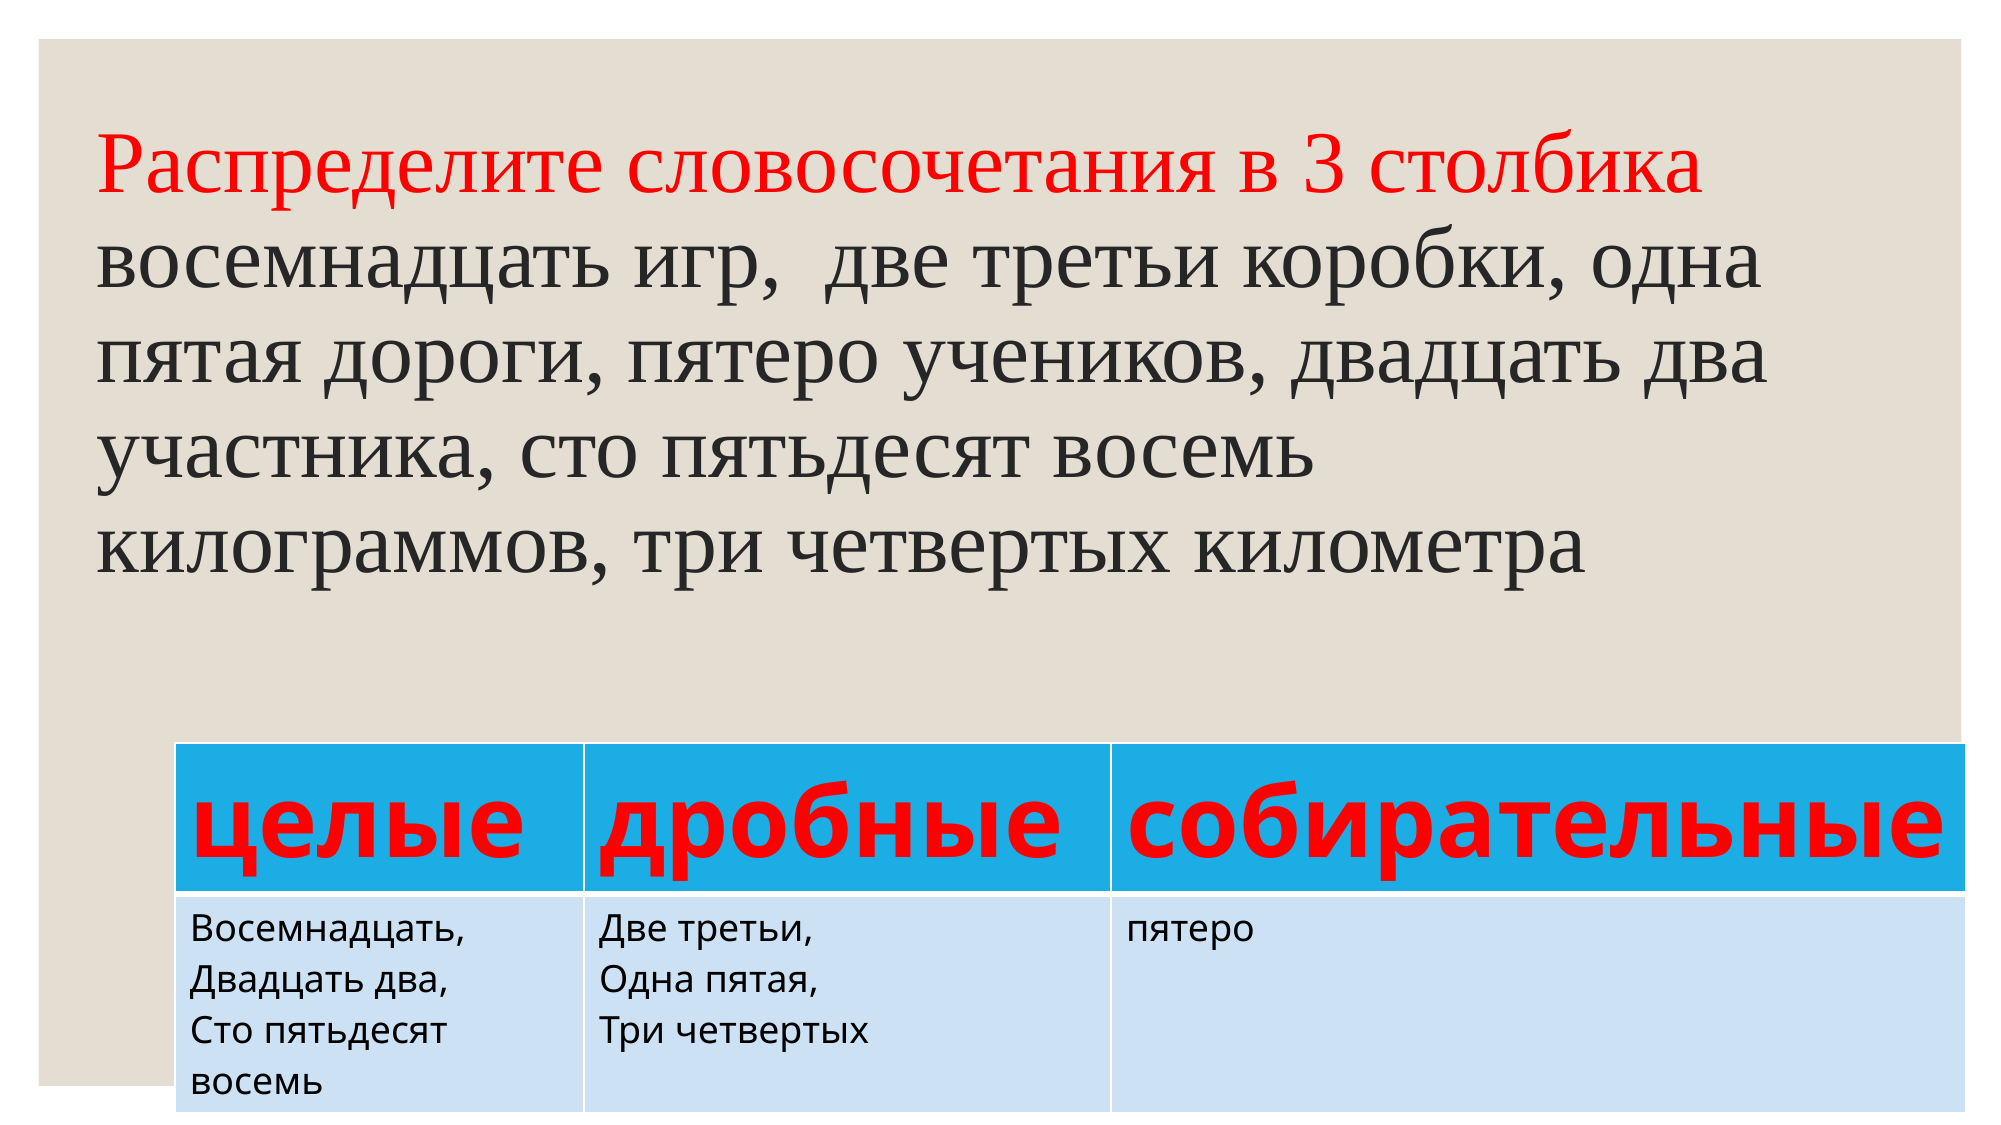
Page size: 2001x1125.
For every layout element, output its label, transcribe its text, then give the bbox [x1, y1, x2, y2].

table_header целые [176, 744, 583, 891]
table_cell Две третьи, Одна пятая, Три четвертых [585, 897, 1110, 1112]
table_header дробные [585, 744, 1110, 891]
table_cell пятеро [1112, 897, 1965, 1112]
table_header собирательные [1112, 744, 1965, 891]
title Распределите словосочетания в 3 столбика восемнадцать игр, две третьи коробки, одна пятая дороги, пятеро учеников, двадцать два участника, сто пятьдесят восемь килограммов, три четвертых километра [81, 105, 1825, 603]
table_cell Восемнадцать, Двадцать два, Сто пятьдесят восемь [176, 897, 583, 1112]
